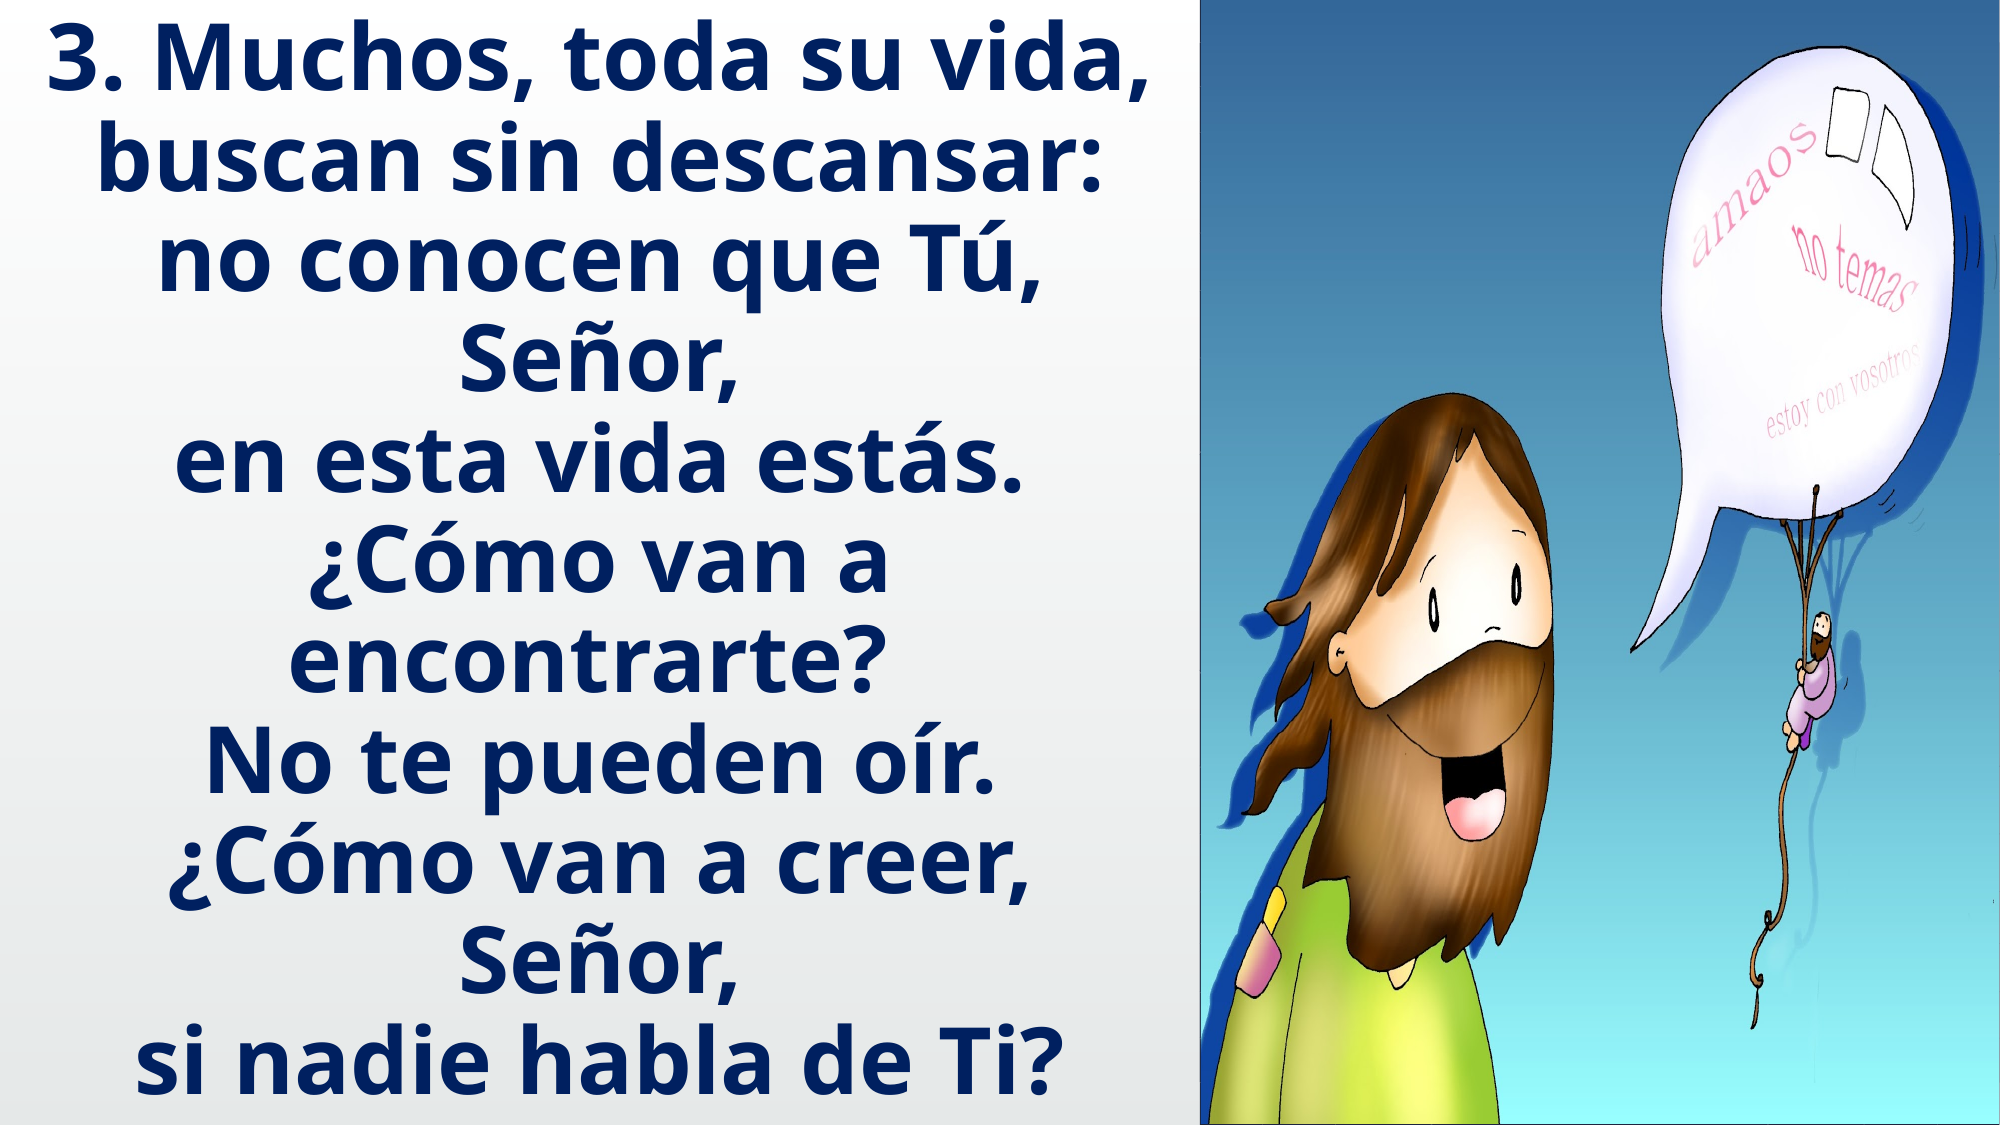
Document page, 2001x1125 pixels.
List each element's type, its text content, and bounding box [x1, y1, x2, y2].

picture [1200, 0, 2000, 1124]
title 3. Muchos, toda su vida, buscan sin descansar: no conocen que Tú, Señor, en esta vida estás. ¿Cómo van a encontrarte? No te pueden oír. ¿Cómo van a creer, Señor, si nadie habla de Ti? [0, 0, 1201, 1125]
